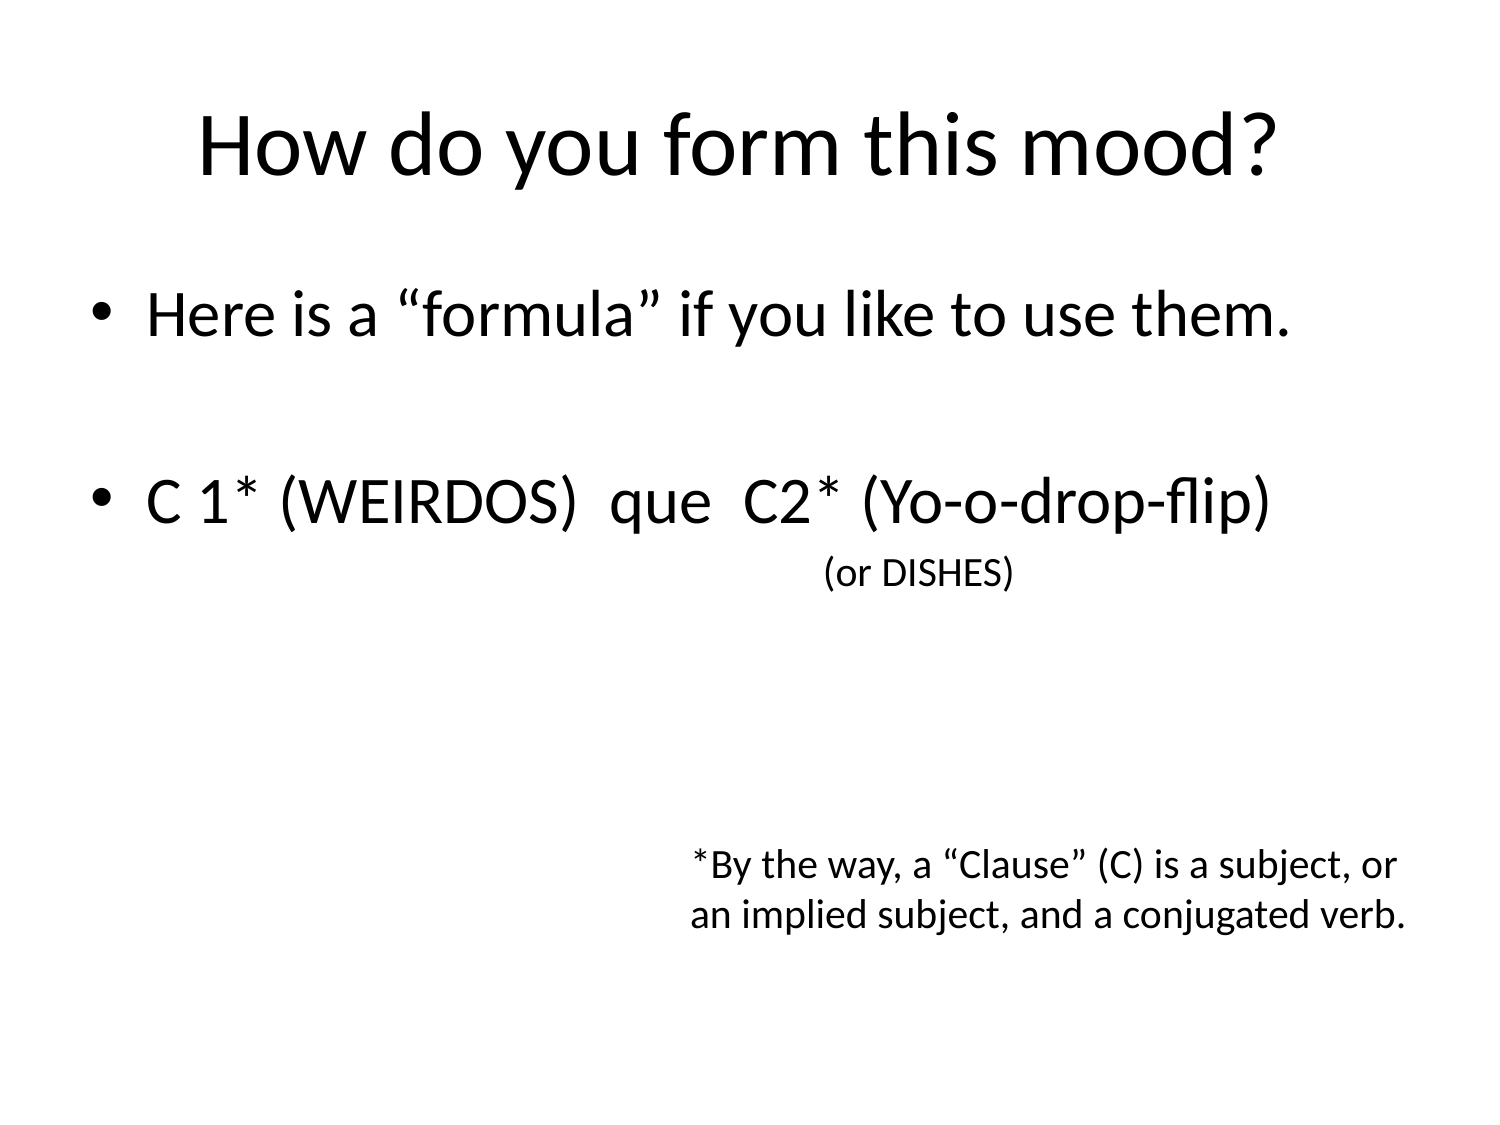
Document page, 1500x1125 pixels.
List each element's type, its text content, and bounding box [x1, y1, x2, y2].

list Here is a “formula” if you like to use them. C 1* (WEIRDOS) que C2* (Yo-o-drop-flip) (or DISHES) *By the way, a “Clause” (C) is a subject, or an implied subject, and a conjugated verb. [75, 262, 1425, 1005]
title How do you form this mood? [75, 45, 1425, 233]
